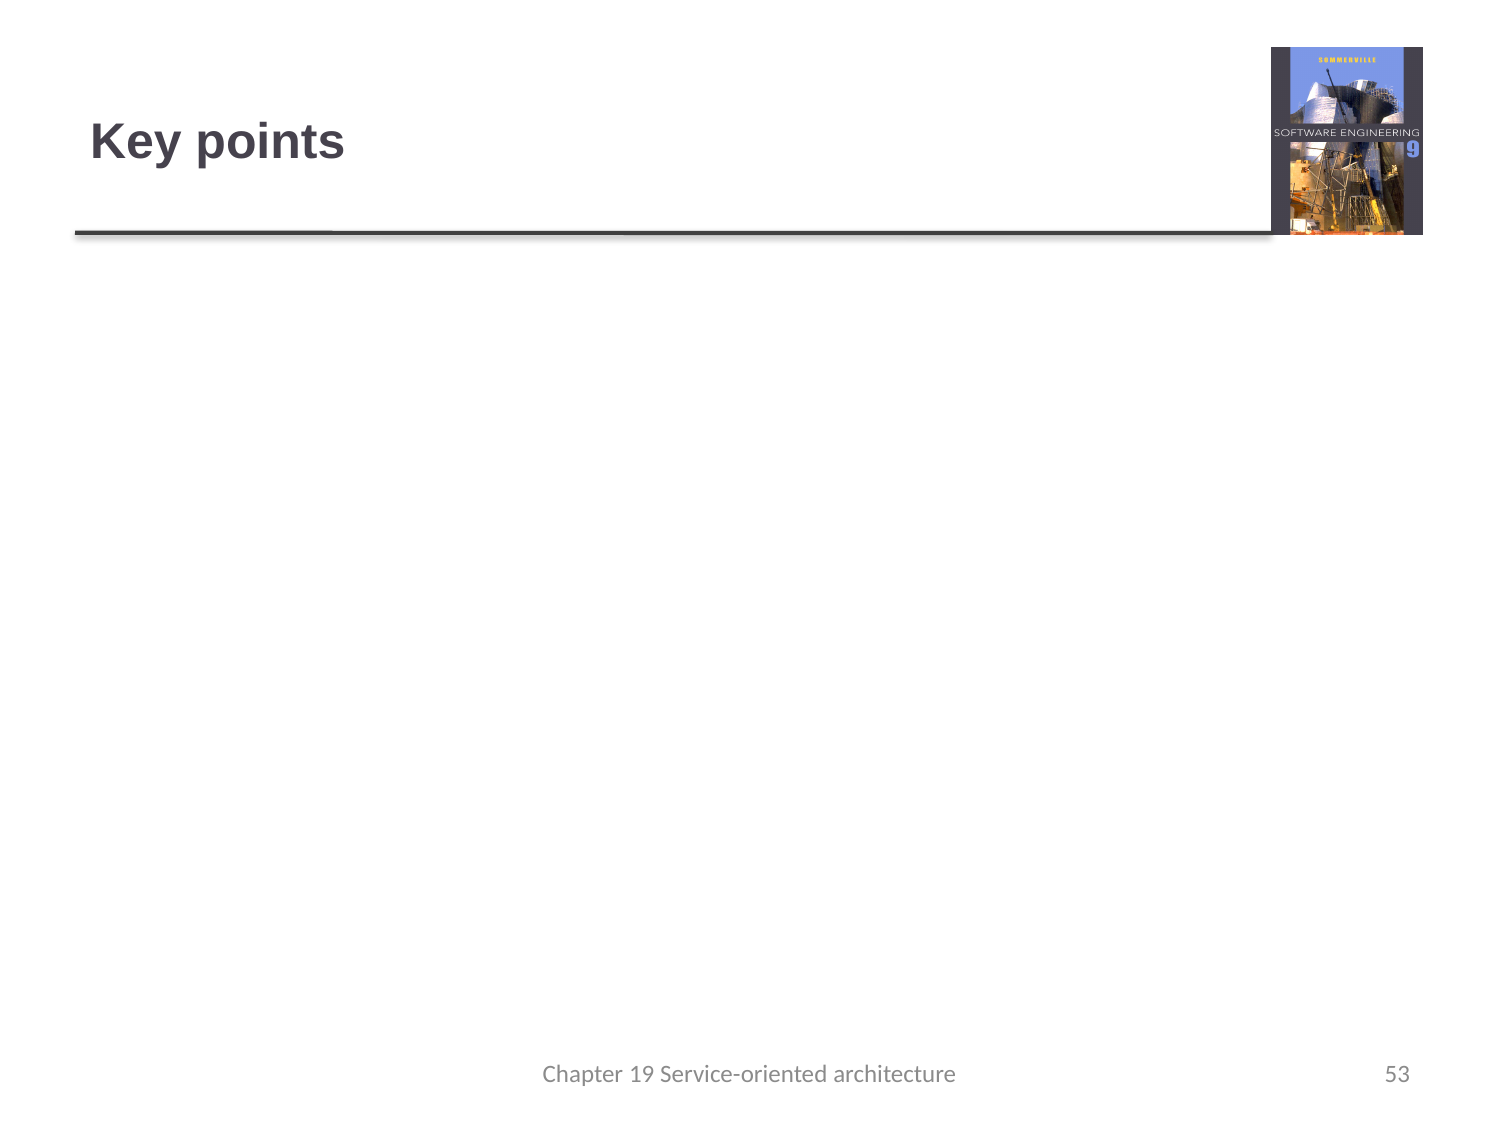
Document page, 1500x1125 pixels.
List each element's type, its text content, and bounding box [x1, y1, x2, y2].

picture [1272, 47, 1423, 235]
footer Chapter 19 Service-oriented architecture [512, 1042, 988, 1103]
title Key points [74, 44, 1272, 233]
slide_number 53 [1074, 1042, 1425, 1103]
